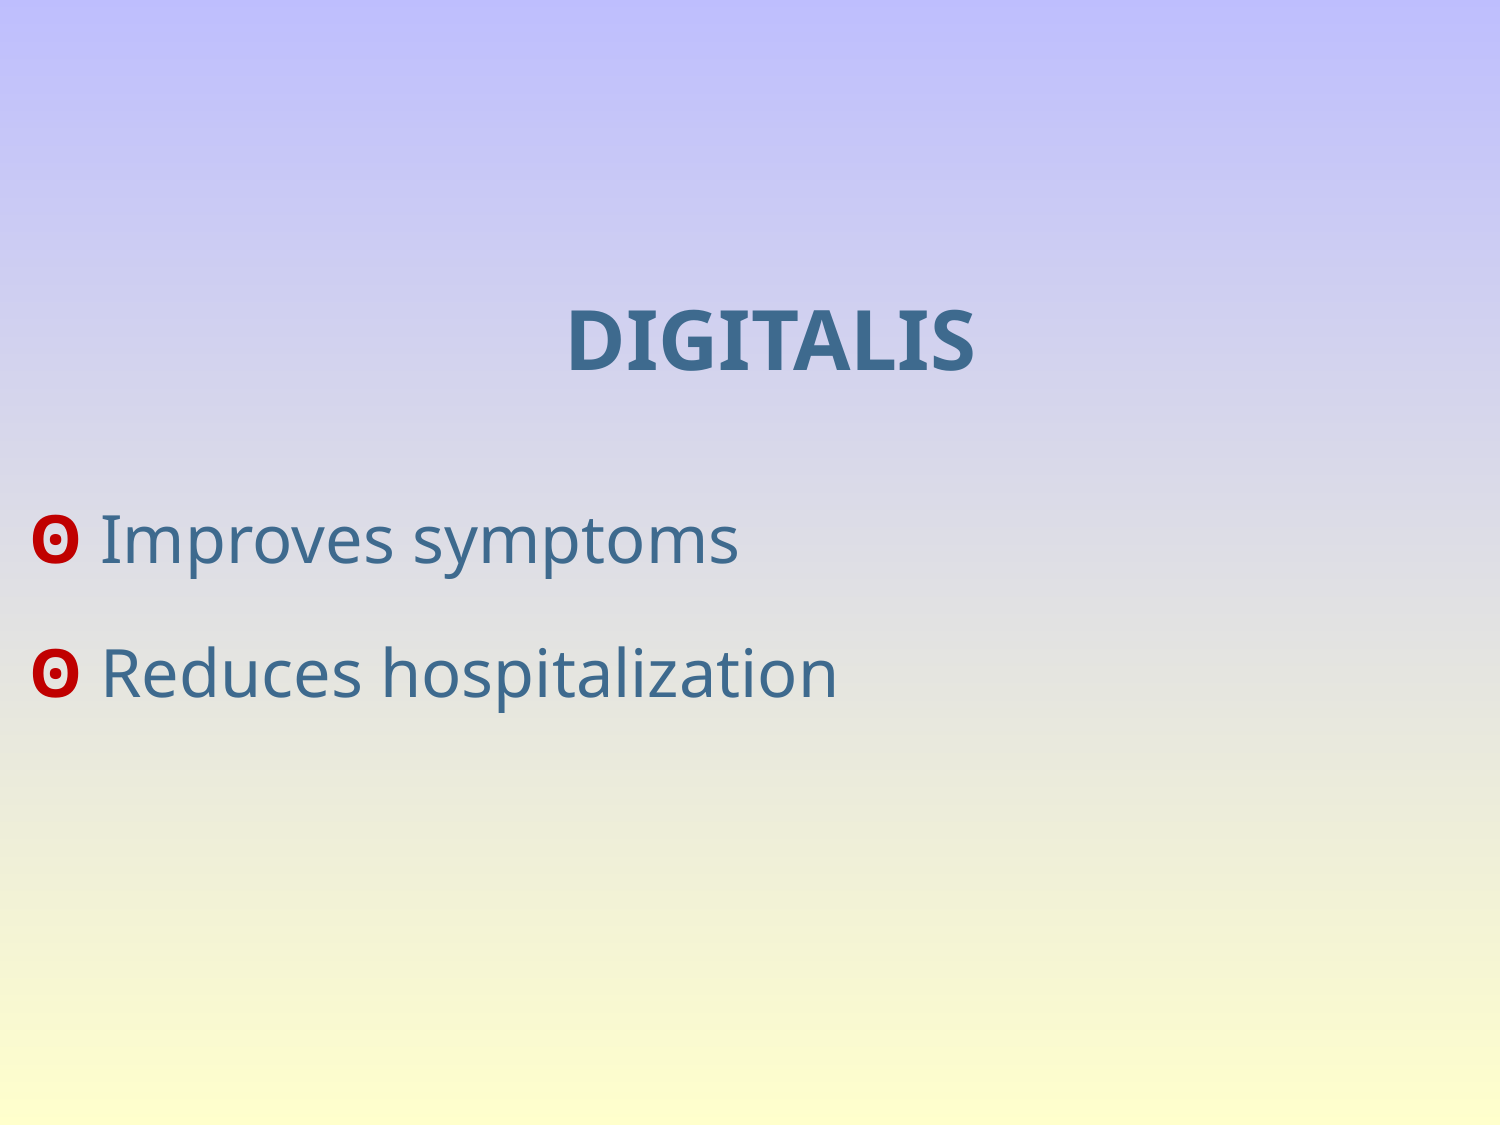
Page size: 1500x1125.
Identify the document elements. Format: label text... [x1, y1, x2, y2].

text_box DIGITALIS ʘ Improves symptoms ʘ Reduces hospitalization [0, 0, 1500, 1125]
